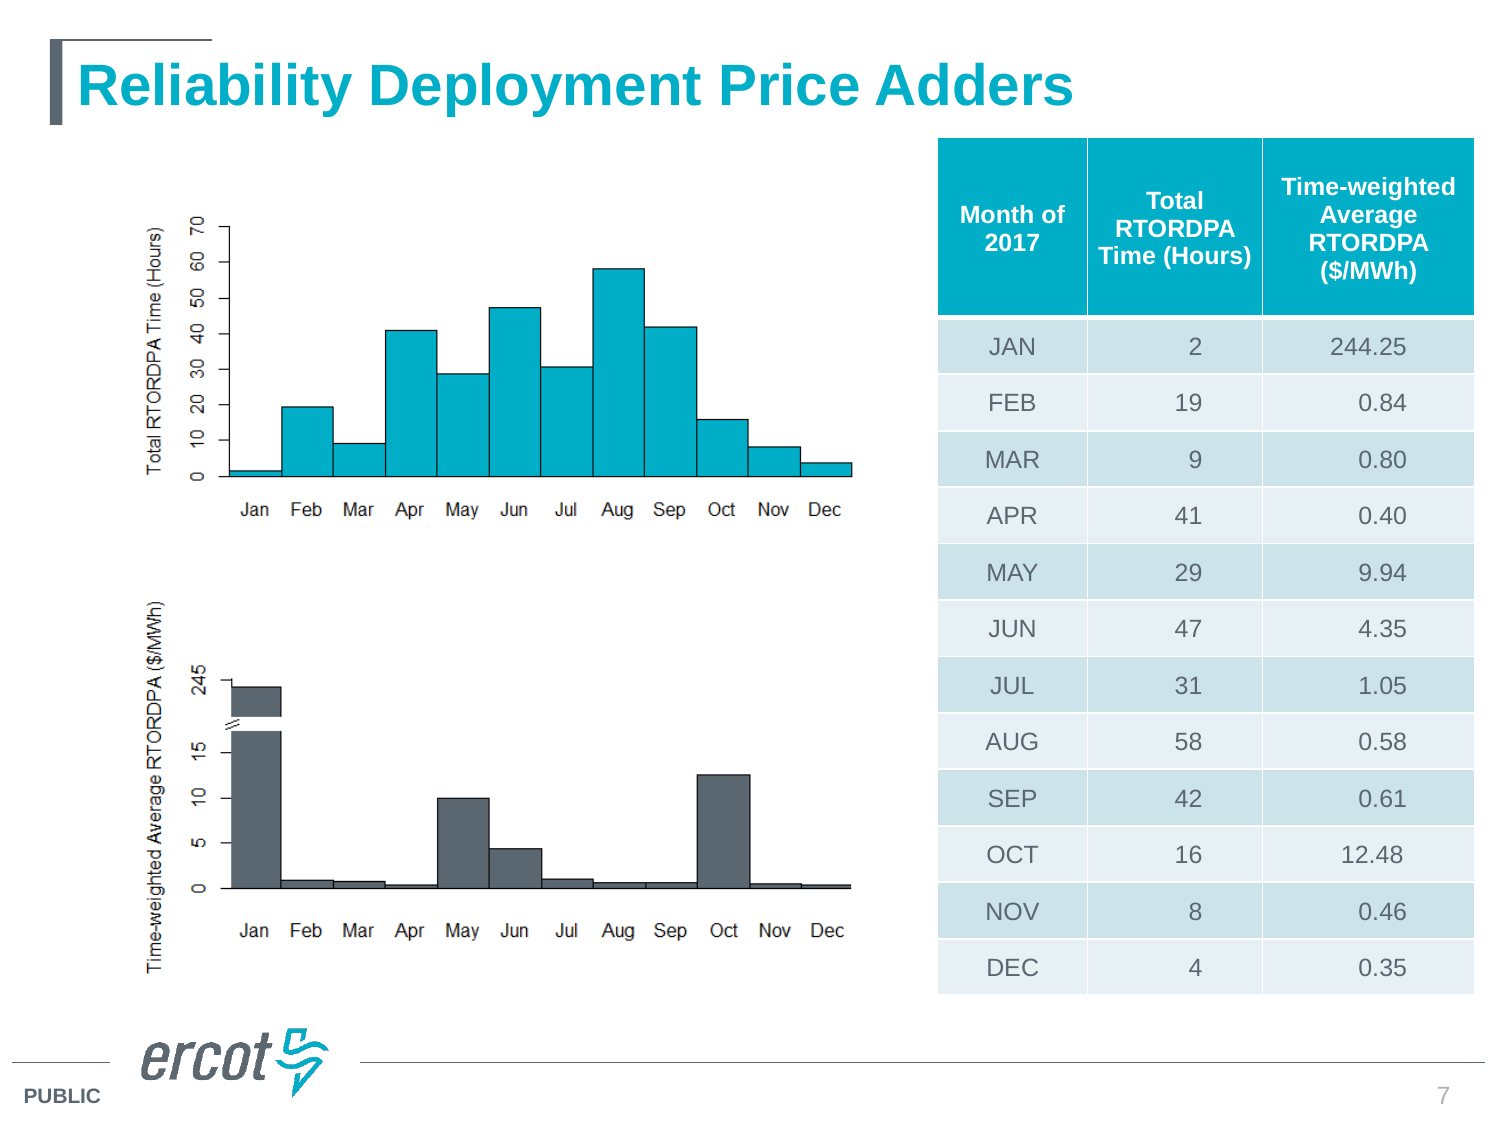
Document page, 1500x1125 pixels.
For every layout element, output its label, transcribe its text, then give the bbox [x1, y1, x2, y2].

table_cell 0.84 [1263, 375, 1474, 430]
table_cell 9 [1088, 432, 1262, 486]
picture [139, 137, 898, 1011]
table_cell 9.94 [1263, 544, 1474, 599]
table_cell 42 [1088, 770, 1262, 825]
picture [137, 1024, 332, 1100]
table_cell 0.35 [1263, 940, 1474, 994]
table_header Total RTORDPA Time (Hours) [1088, 138, 1262, 315]
table_cell NOV [938, 883, 1087, 938]
table_header Month of 2017 [938, 138, 1087, 315]
title Reliability Deployment Price Adders [62, 39, 1450, 125]
table_cell JUN [938, 601, 1087, 656]
table_cell 47 [1088, 601, 1262, 656]
table_cell 41 [1088, 488, 1262, 543]
table_cell 1.05 [1263, 657, 1474, 712]
table_cell DEC [938, 940, 1087, 994]
table_cell 0.46 [1263, 883, 1474, 938]
table_cell FEB [938, 375, 1087, 430]
table_header Time-weighted Average RTORDPA ($/MWh) [1263, 138, 1474, 315]
table_cell 19 [1088, 375, 1262, 430]
table_cell 58 [1088, 714, 1262, 768]
table_cell 0.40 [1263, 488, 1474, 543]
table_cell MAR [938, 432, 1087, 486]
table_cell 2 [1088, 320, 1262, 373]
table_cell AUG [938, 714, 1087, 768]
table_cell 4 [1088, 940, 1262, 994]
table_cell OCT [938, 827, 1087, 881]
table_cell 0.61 [1263, 770, 1474, 825]
table_cell APR [938, 488, 1087, 543]
table_cell 16 [1088, 827, 1262, 881]
slide_number 7 [1400, 1076, 1488, 1113]
table_cell MAY [938, 544, 1087, 599]
table_cell 0.58 [1263, 714, 1474, 768]
table_cell JAN [938, 320, 1087, 373]
table_cell 4.35 [1263, 601, 1474, 656]
table_cell 0.80 [1263, 432, 1474, 486]
table_cell 8 [1088, 883, 1262, 938]
table_cell 31 [1088, 657, 1262, 712]
table_cell 244.25 [1263, 320, 1474, 373]
table_cell 12.48 [1263, 827, 1474, 881]
table_cell JUL [938, 657, 1087, 712]
table_cell 29 [1088, 544, 1262, 599]
table_cell SEP [938, 770, 1087, 825]
